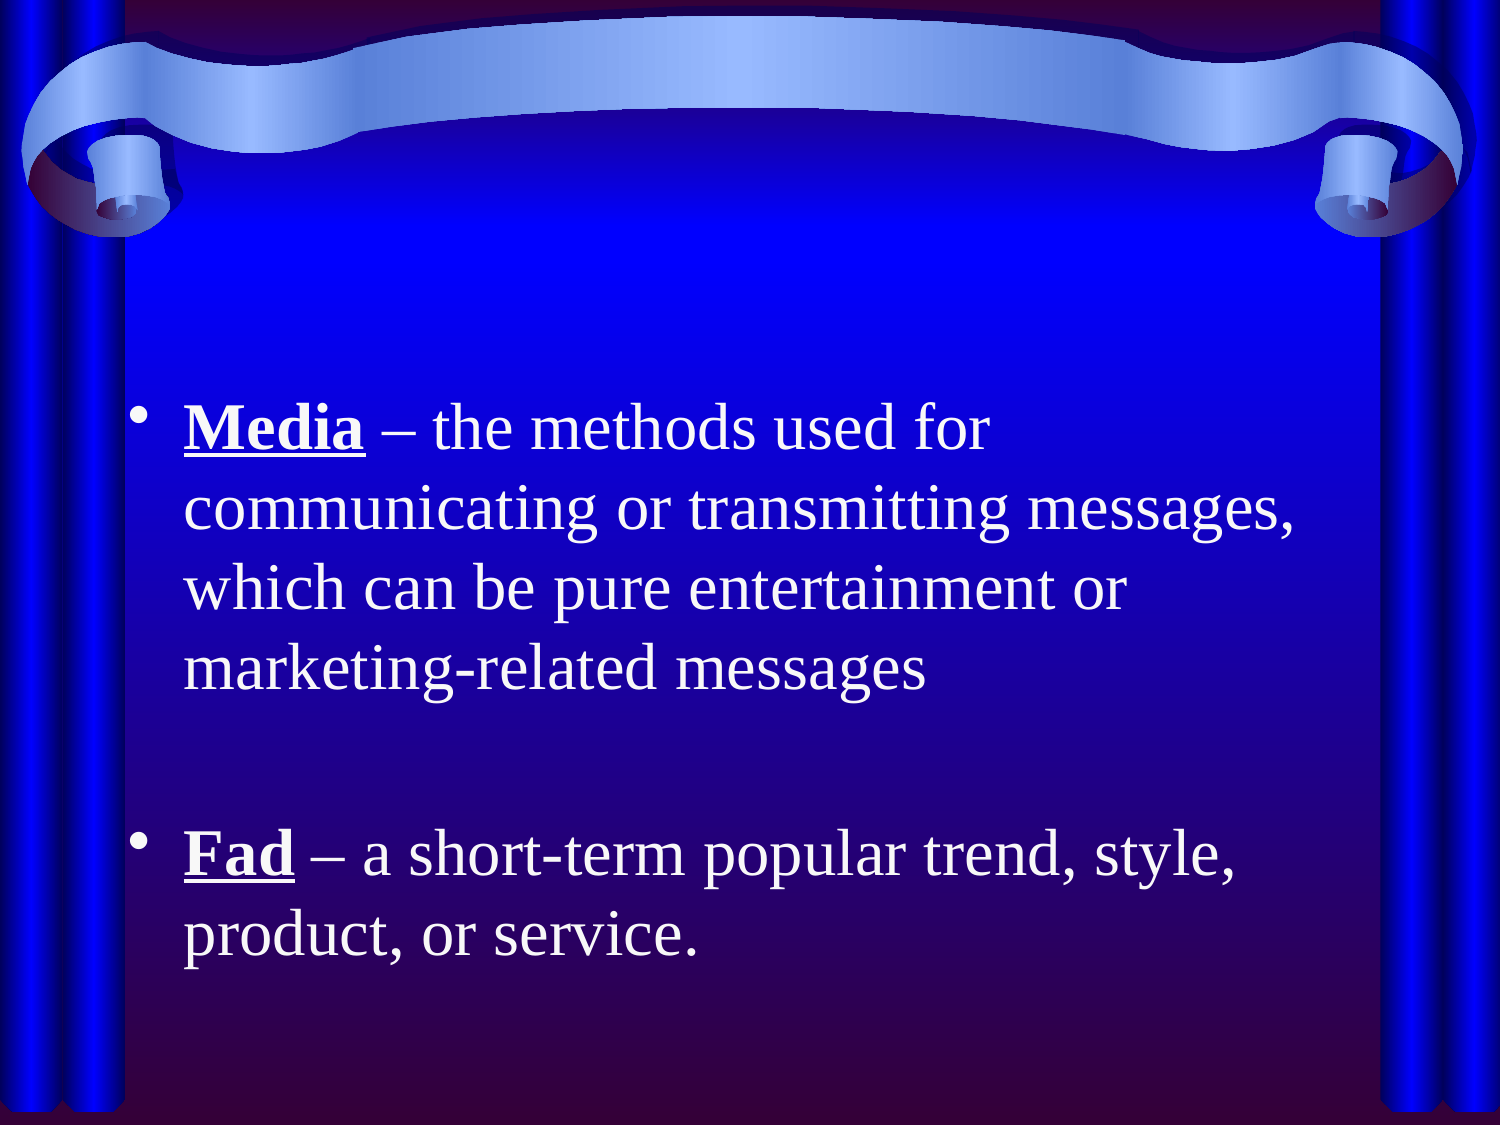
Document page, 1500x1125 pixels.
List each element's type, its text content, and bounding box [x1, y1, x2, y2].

list Media – the methods used for communicating or transmitting messages, which can be pure entertainment or marketing-related messages Fad – a short-term popular trend, style, product, or service. [112, 374, 1388, 1051]
